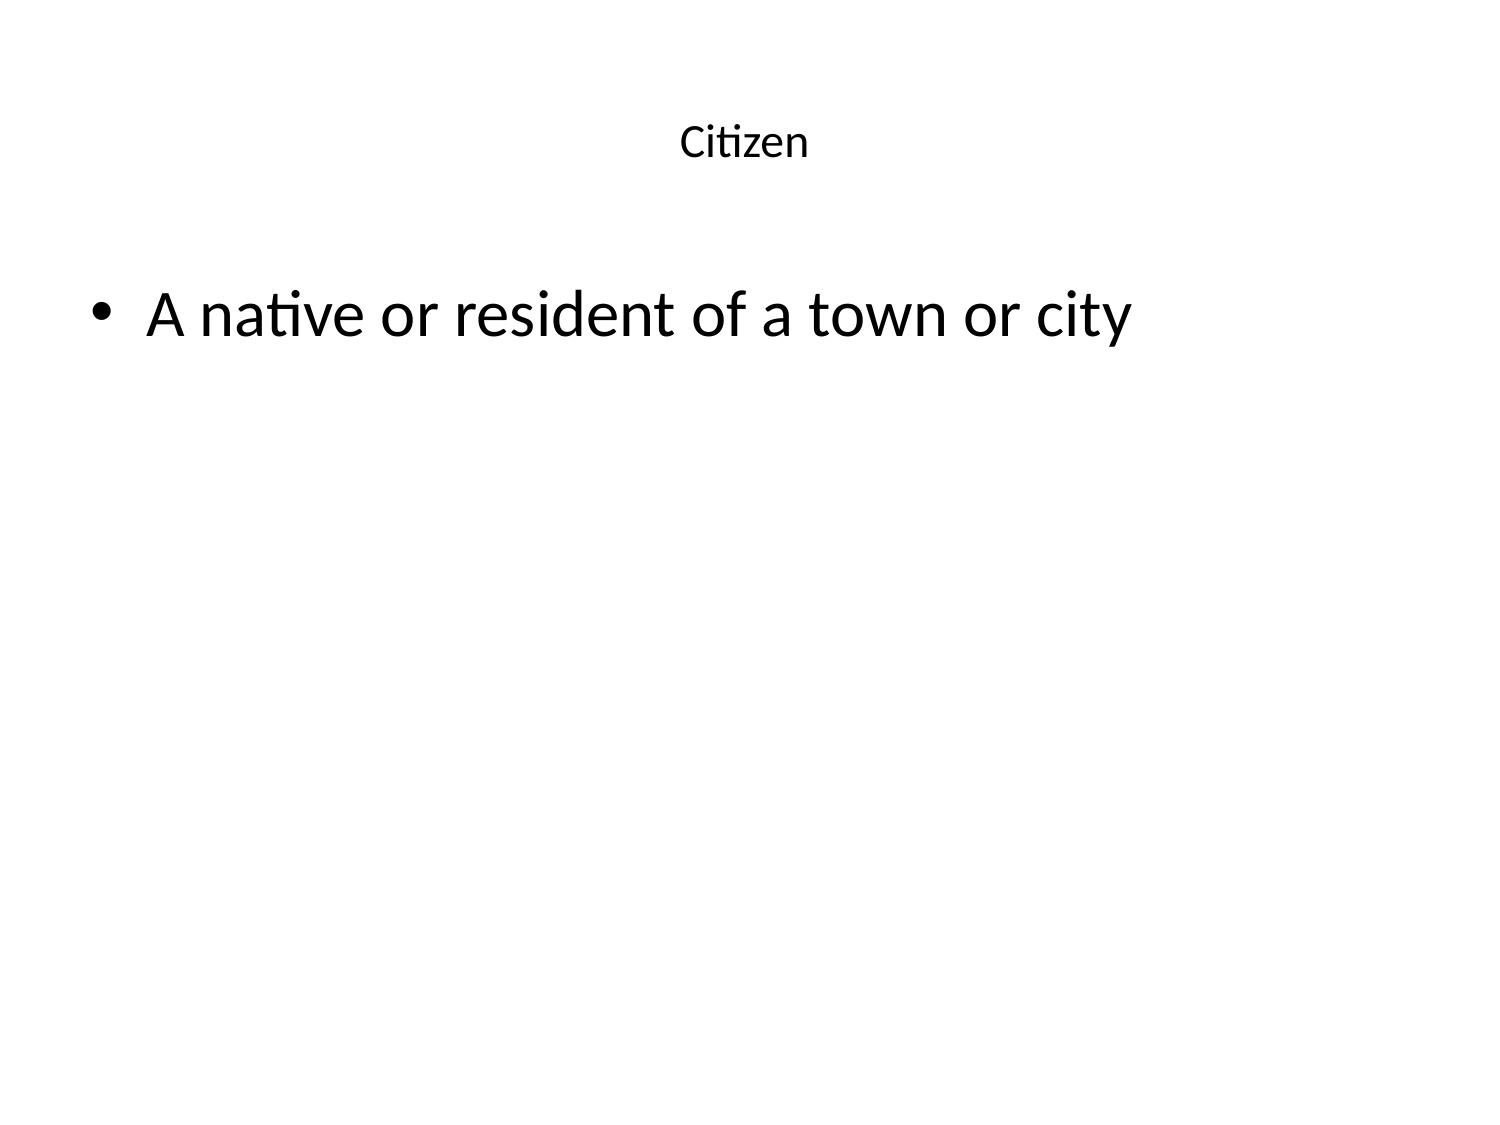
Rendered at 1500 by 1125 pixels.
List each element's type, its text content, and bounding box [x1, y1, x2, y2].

list A native or resident of a town or city [75, 262, 1425, 1005]
title Citizen [75, 45, 1425, 233]
